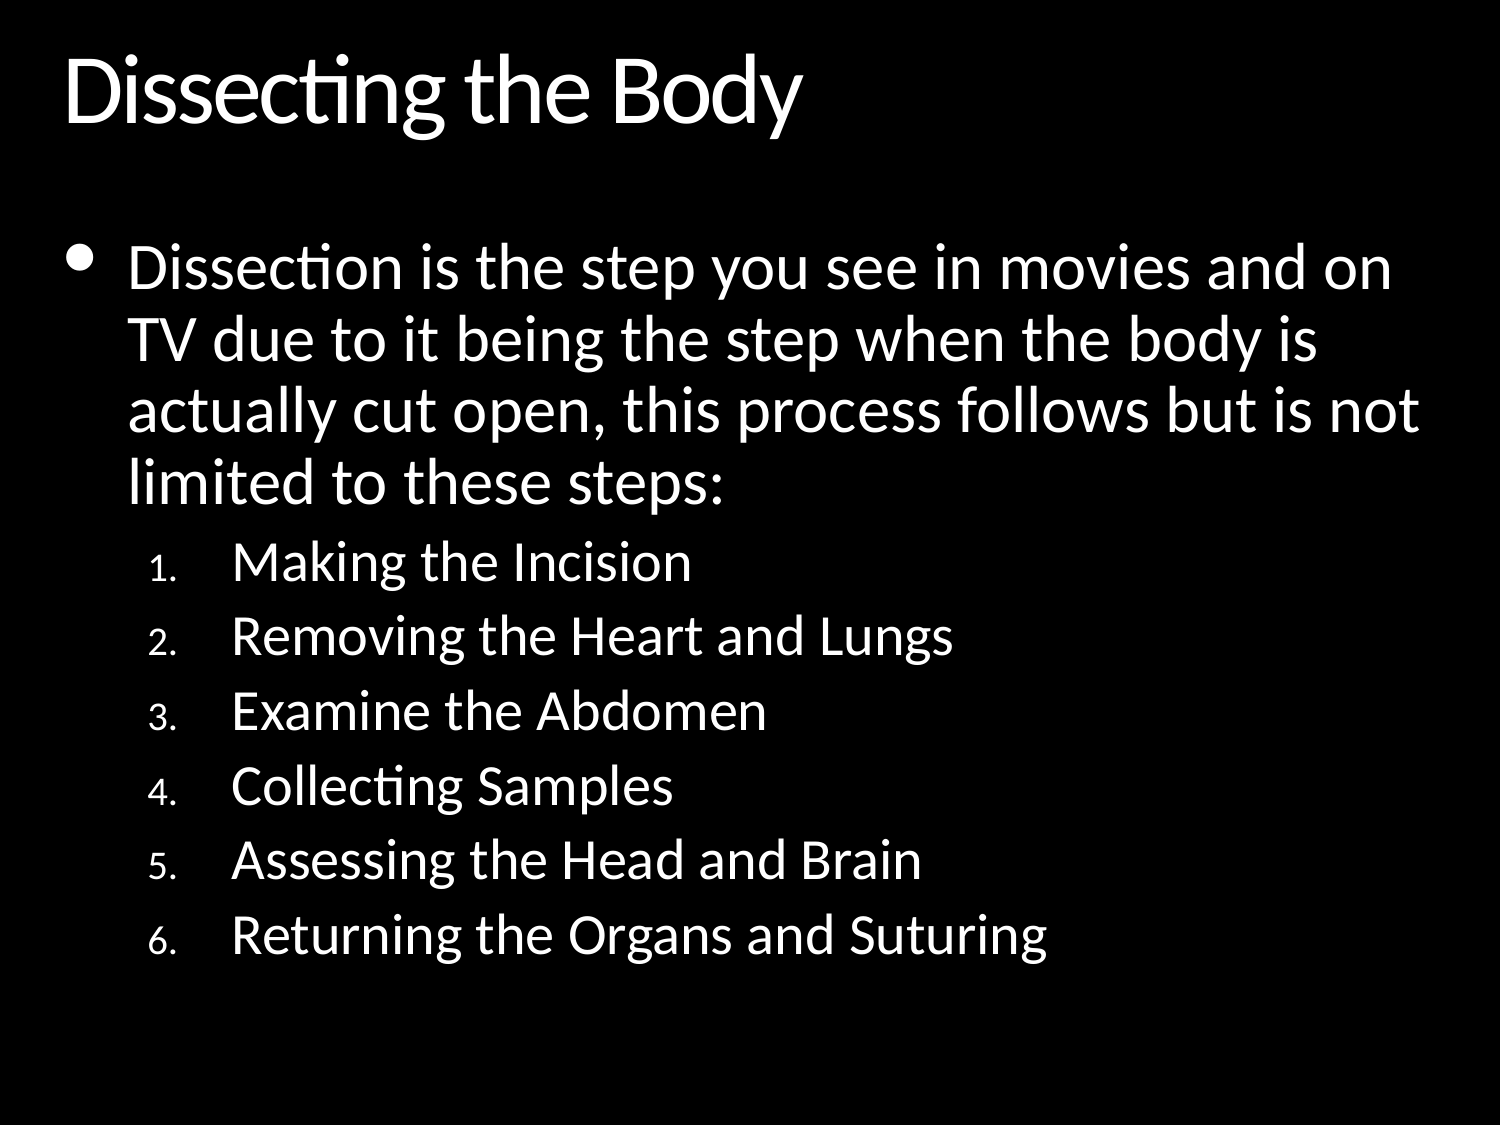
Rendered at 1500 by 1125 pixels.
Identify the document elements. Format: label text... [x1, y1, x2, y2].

list Dissection is the step you see in movies and on TV due to it being the step when the body is actually cut open, this process follows but is not limited to these steps: Making the Incision Removing the Heart and Lungs Examine the Abdomen Collecting Samples Assessing the Head and Brain Returning the Organs and Suturing [62, 231, 1438, 989]
title Dissecting the Body [62, 37, 1438, 147]
